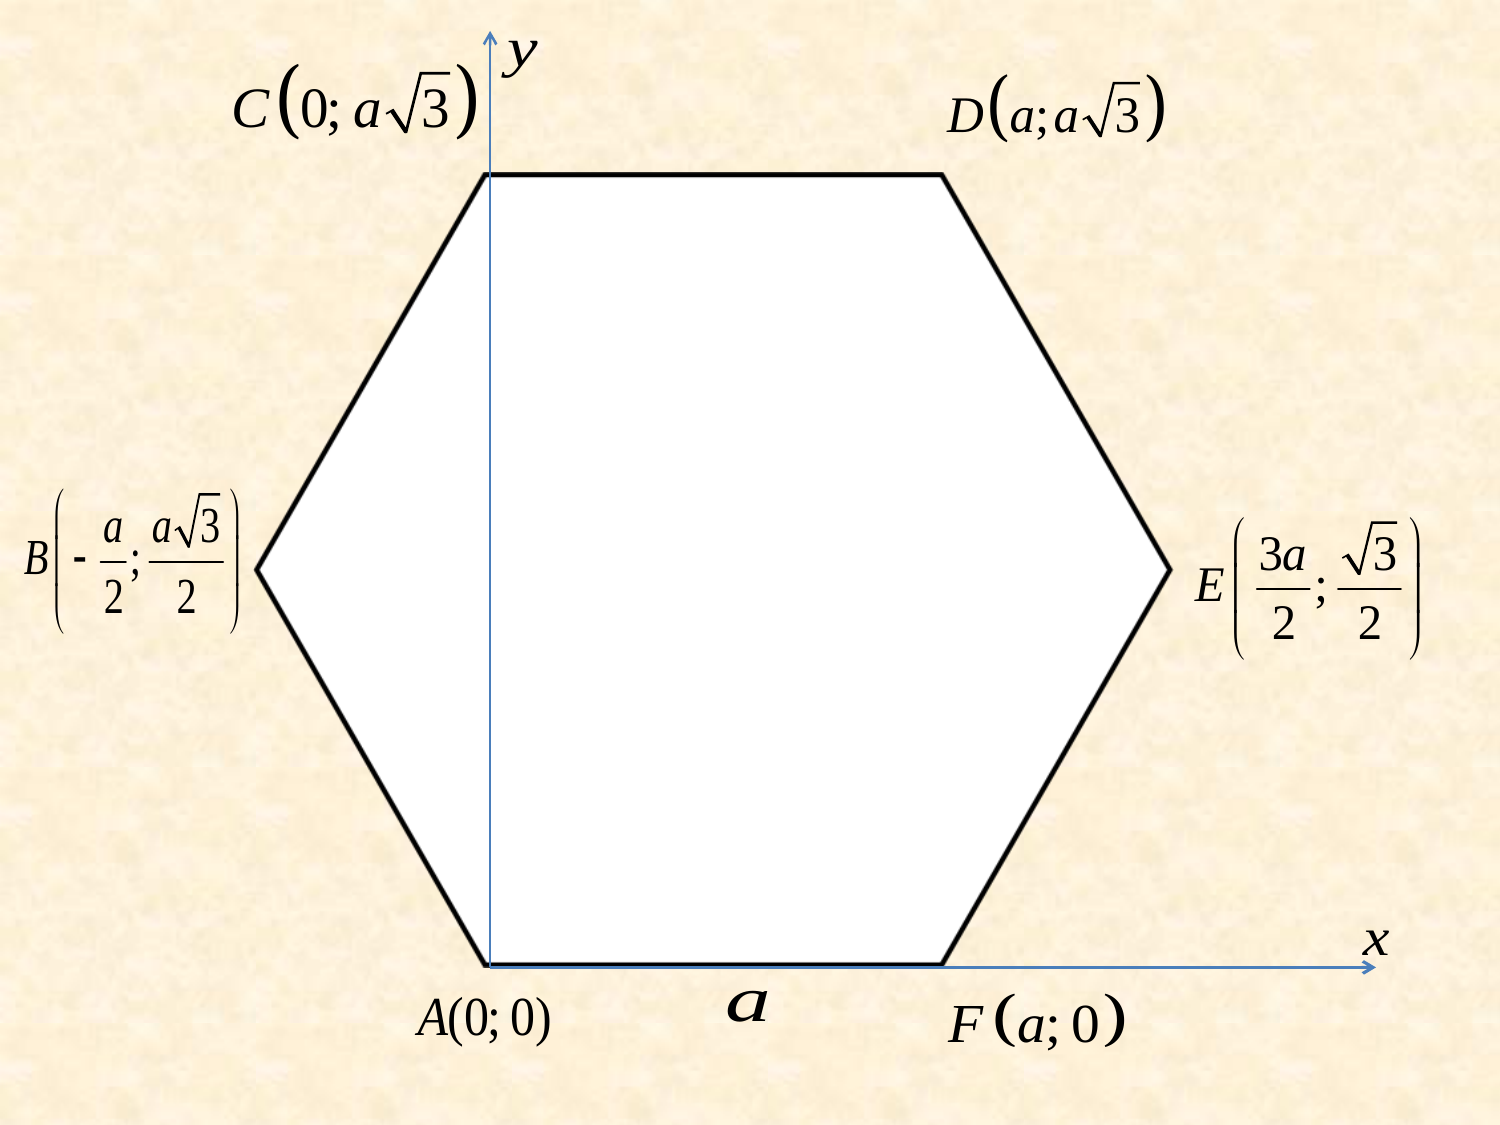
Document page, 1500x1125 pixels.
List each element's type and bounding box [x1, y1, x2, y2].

picture [0, 0, 1500, 1125]
text_box [17, 30, 1435, 1071]
